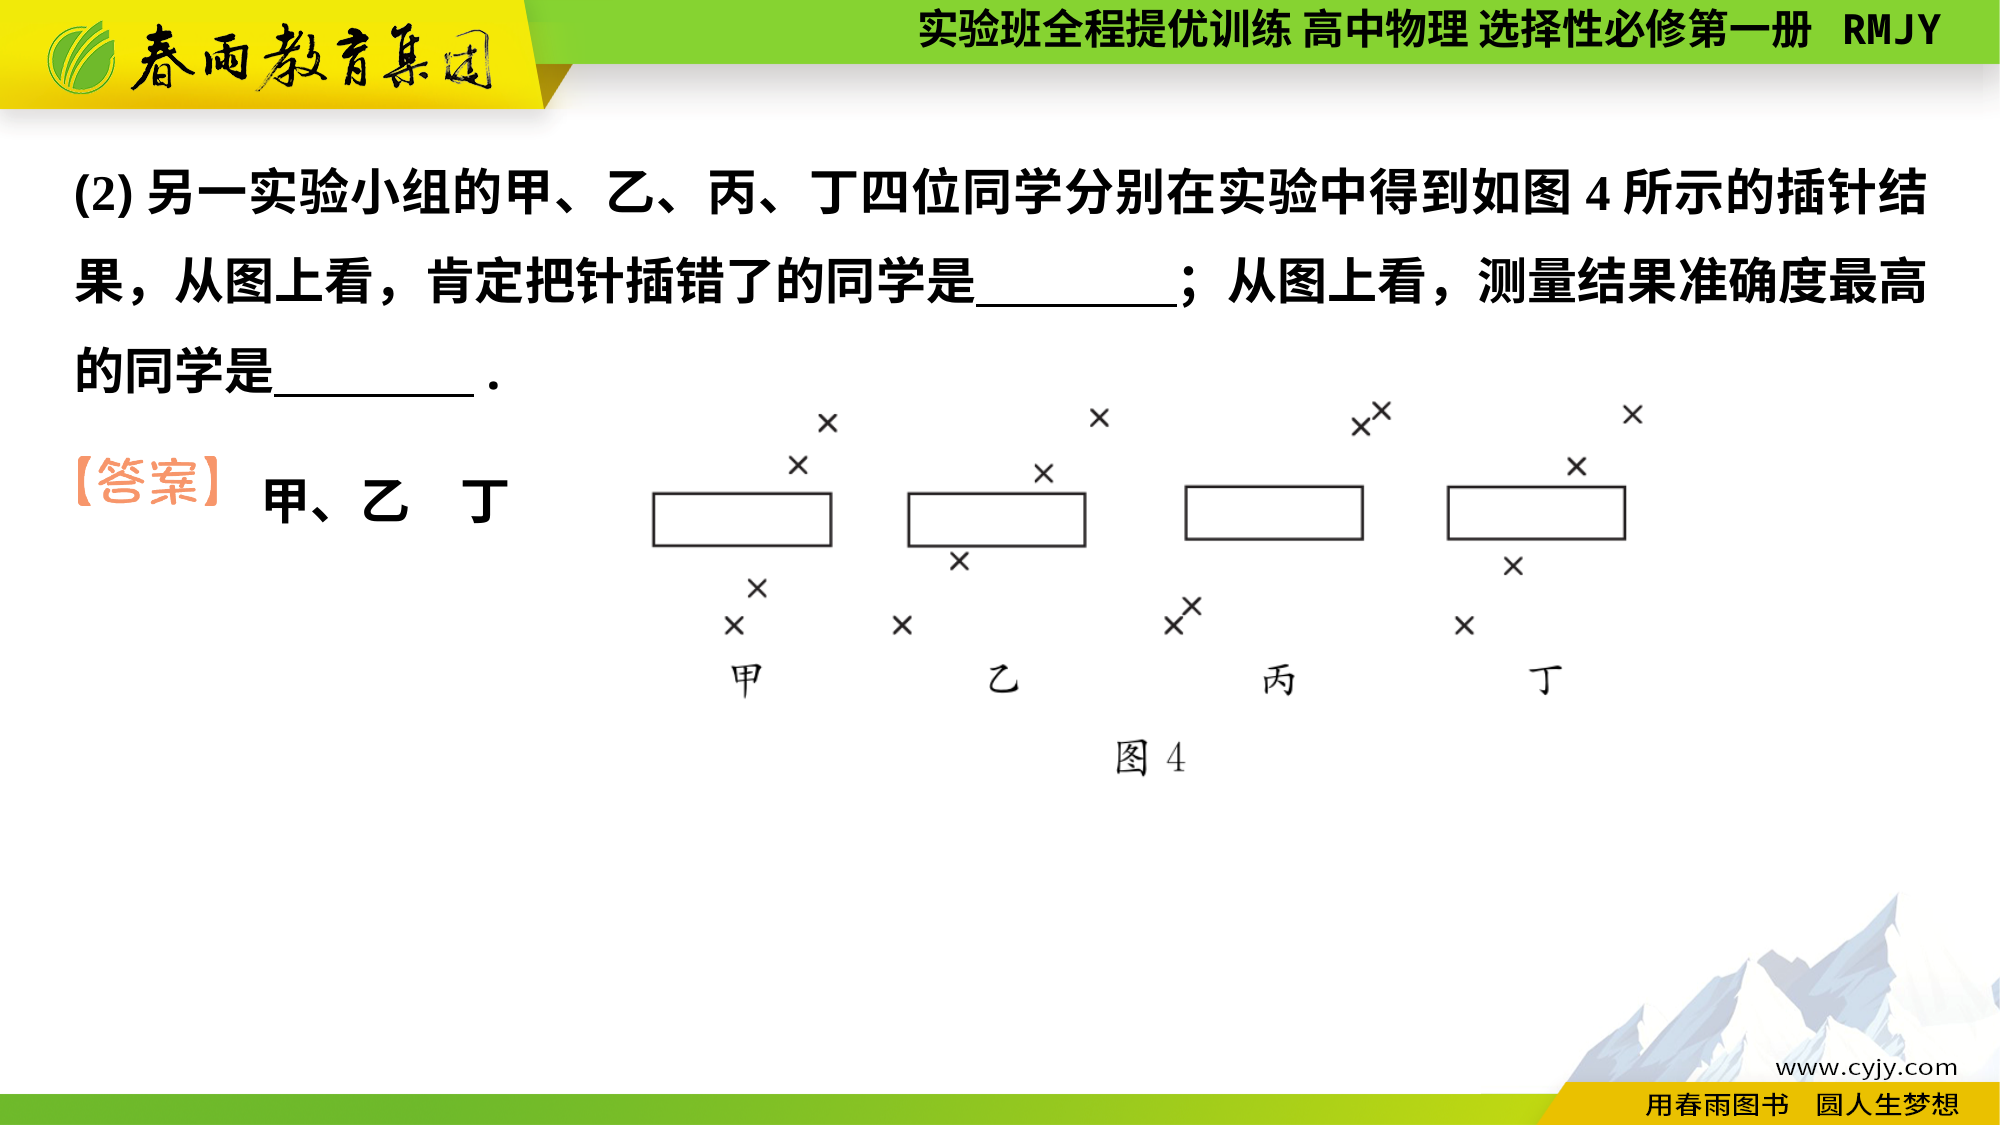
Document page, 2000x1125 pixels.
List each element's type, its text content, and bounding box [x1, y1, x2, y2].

picture [0, 0, 2000, 1125]
list (2)另一实验小组的甲、乙、丙、丁四位同学分别在实验中得到如图4所示的插针结果，从图上看，肯定把针插错了的同学是 ；从图上看，测量结果准确度最高的同学是 . [59, 122, 1944, 399]
text_box 甲、乙 丁 [245, 432, 526, 538]
